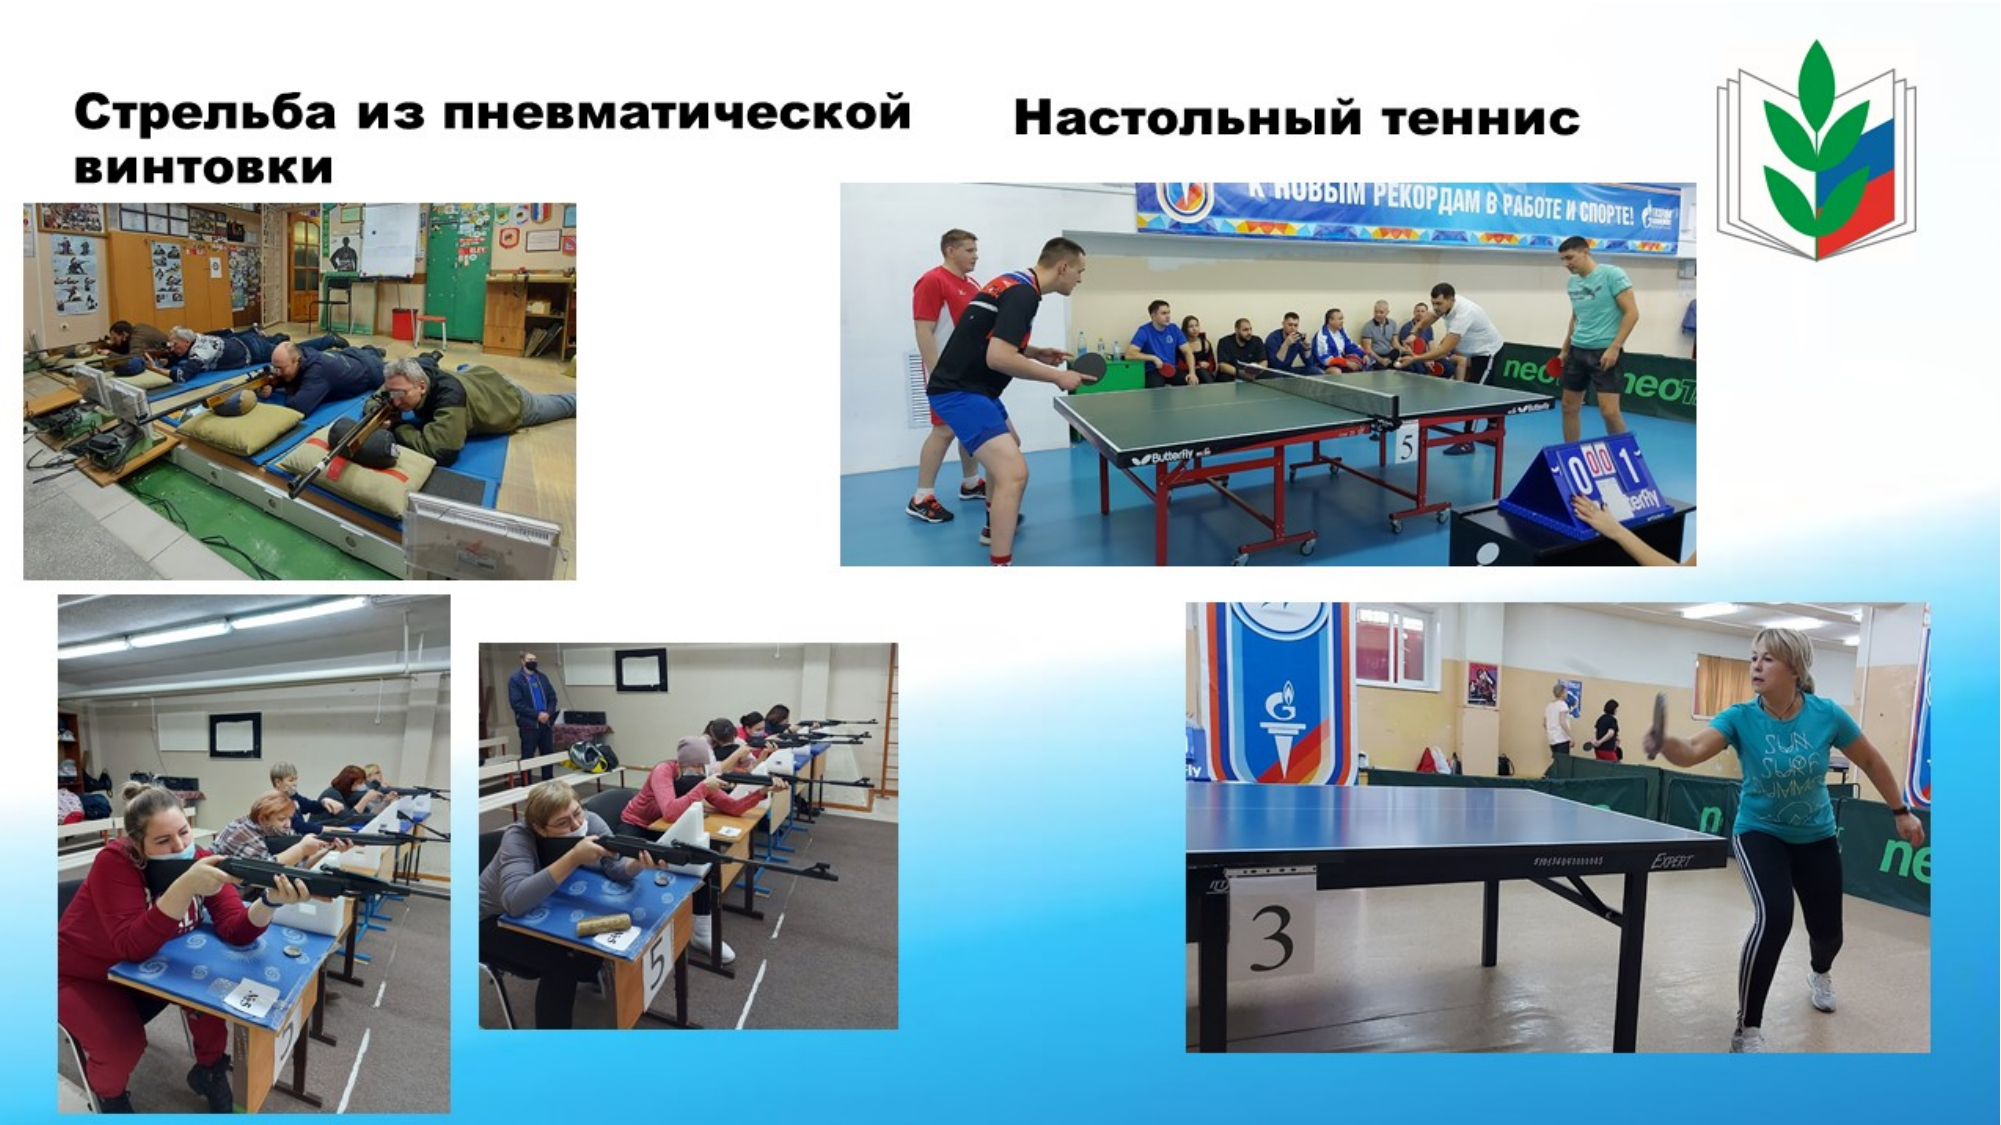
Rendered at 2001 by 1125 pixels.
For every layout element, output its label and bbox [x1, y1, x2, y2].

list [0, 2, 2000, 1125]
